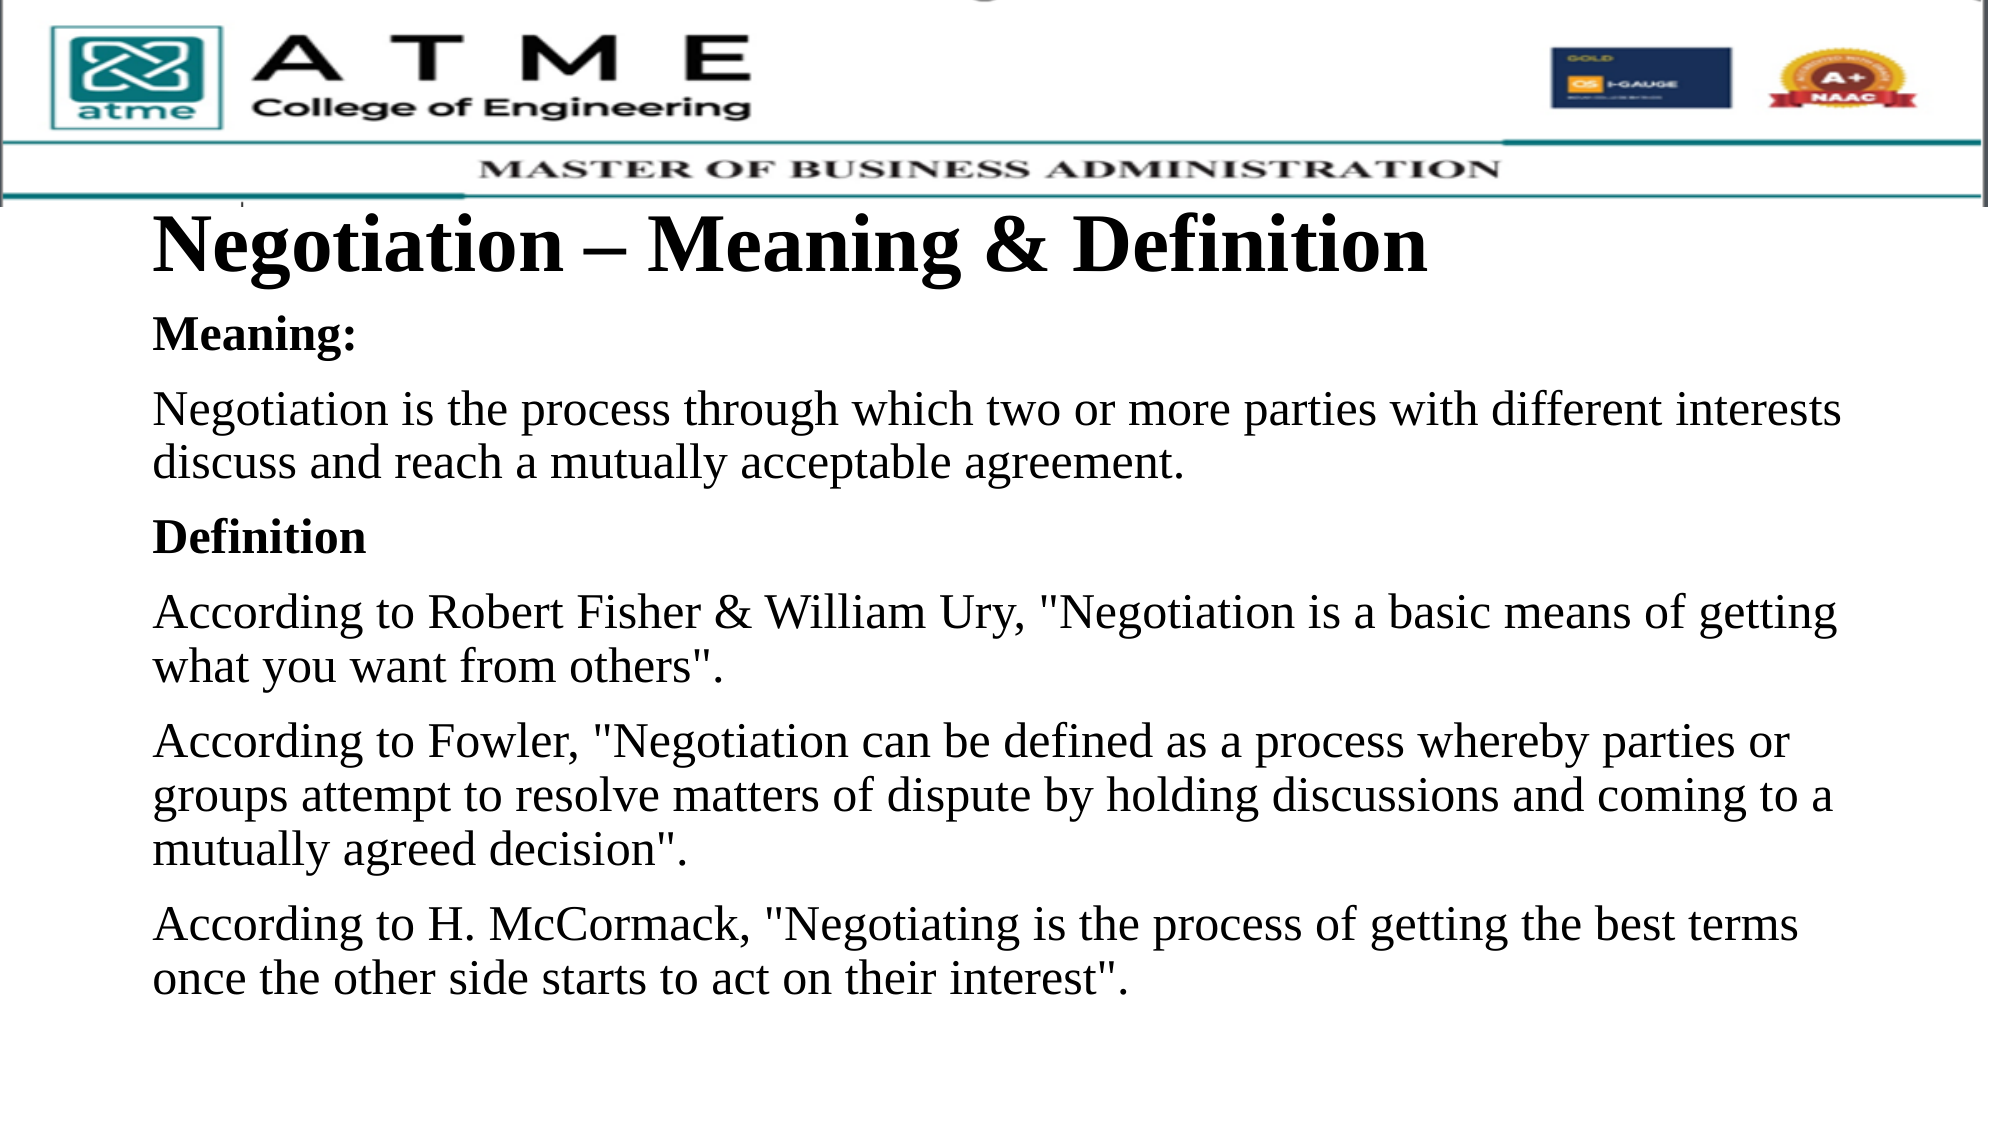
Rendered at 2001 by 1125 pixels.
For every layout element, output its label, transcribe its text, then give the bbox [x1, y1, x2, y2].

picture [0, 0, 1988, 207]
title Negotiation – Meaning & Definition [137, 135, 1863, 299]
list Meaning: Negotiation is the process through which two or more parties with different interests discuss and reach a mutually acceptable agreement. Definition According to Robert Fisher & William Ury, "Negotiation is a basic means of getting what you want from others". According to Fowler, "Negotiation can be defined as a process whereby parties or groups attempt to resolve matters of dispute by holding discussions and coming to a mutually agreed decision". According to H. McCormack, "Negotiating is the process of getting the best terms once the other side starts to act on their interest". [137, 299, 1863, 1076]
